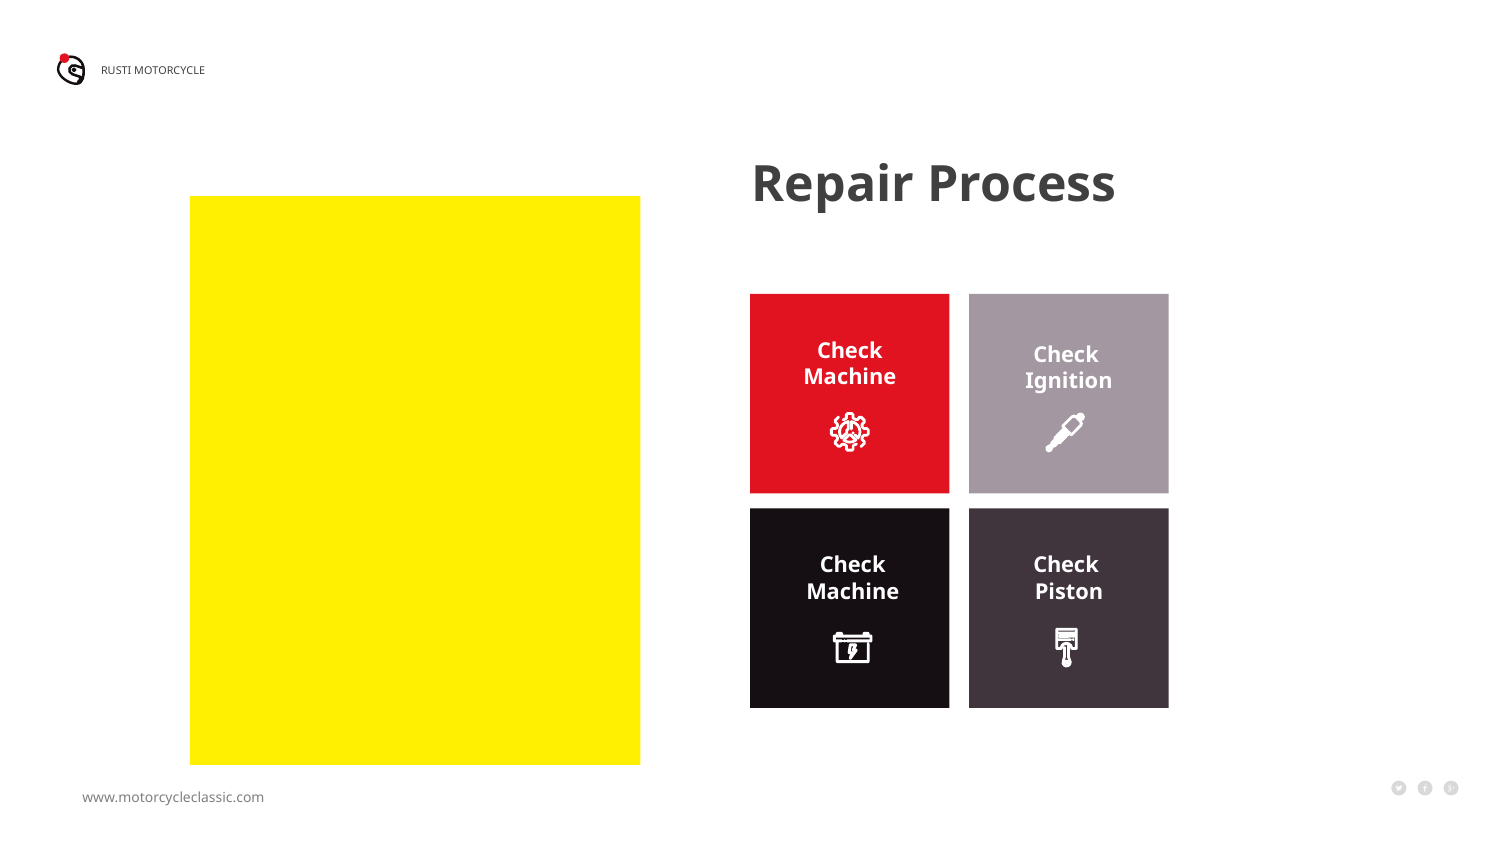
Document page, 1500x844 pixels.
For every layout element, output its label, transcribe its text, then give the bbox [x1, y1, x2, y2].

text_box Check Piston [985, 543, 1152, 611]
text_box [1391, 780, 1459, 796]
text_box Check Ignition [985, 332, 1152, 401]
text_box Repair Process [737, 144, 1270, 219]
text_box [749, 293, 951, 494]
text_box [57, 53, 317, 85]
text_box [830, 412, 869, 451]
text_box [1045, 413, 1085, 452]
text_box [833, 632, 872, 663]
text_box Check Machine [769, 543, 936, 611]
text_box www.motorcycleclassic.com [67, 781, 345, 813]
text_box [1056, 628, 1077, 667]
text_box [749, 507, 951, 709]
text_box [968, 507, 1170, 709]
text_box Check Machine [766, 329, 933, 397]
text_box [968, 293, 1170, 494]
picture [189, 196, 641, 765]
